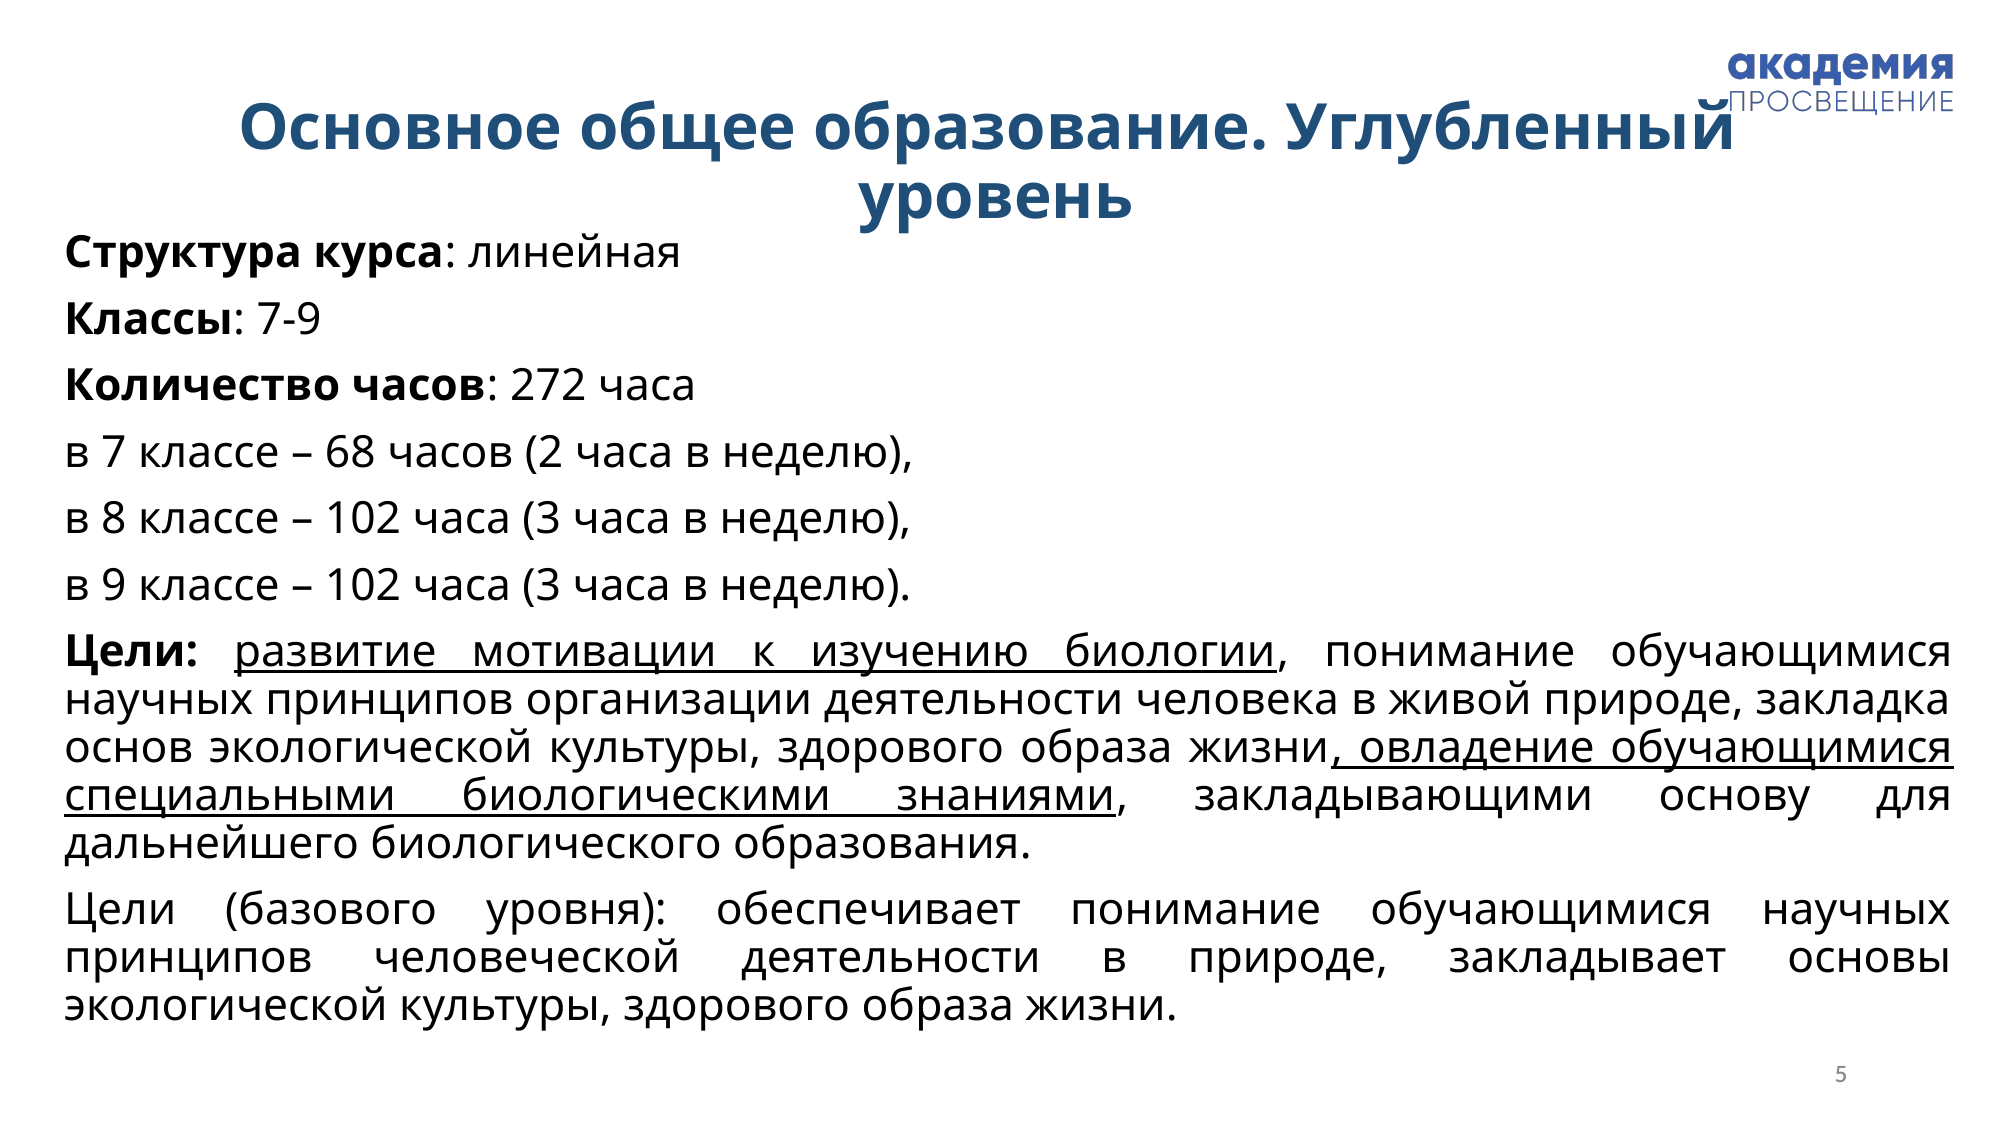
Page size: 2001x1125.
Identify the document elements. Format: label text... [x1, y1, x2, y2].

list Структура курса: линейная Классы: 7-9 Количество часов: 272 часа в 7 классе – 68 часов (2 часа в неделю), в 8 классе – 102 часа (3 часа в неделю), в 9 классе – 102 часа (3 часа в неделю). Цели: развитие мотивации к изучению биологии, понимание обучающимися научных принципов организации деятельности человека в живой природе, закладка основ экологической культуры, здорового образа жизни, овладение обучающимися специальными биологическими знаниями, закладывающими основу для дальнейшего биологического образования. Цели (базового уровня): обеспечивает понимание обучающимися научных принципов человеческой деятельности в природе, закладывает основы экологической культуры, здорового образа жизни. [49, 221, 1969, 1043]
picture [1714, 33, 1969, 133]
slide_number 5 [1412, 1043, 1863, 1103]
title Основное общее образование. Углубленный уровень [220, 87, 1755, 241]
